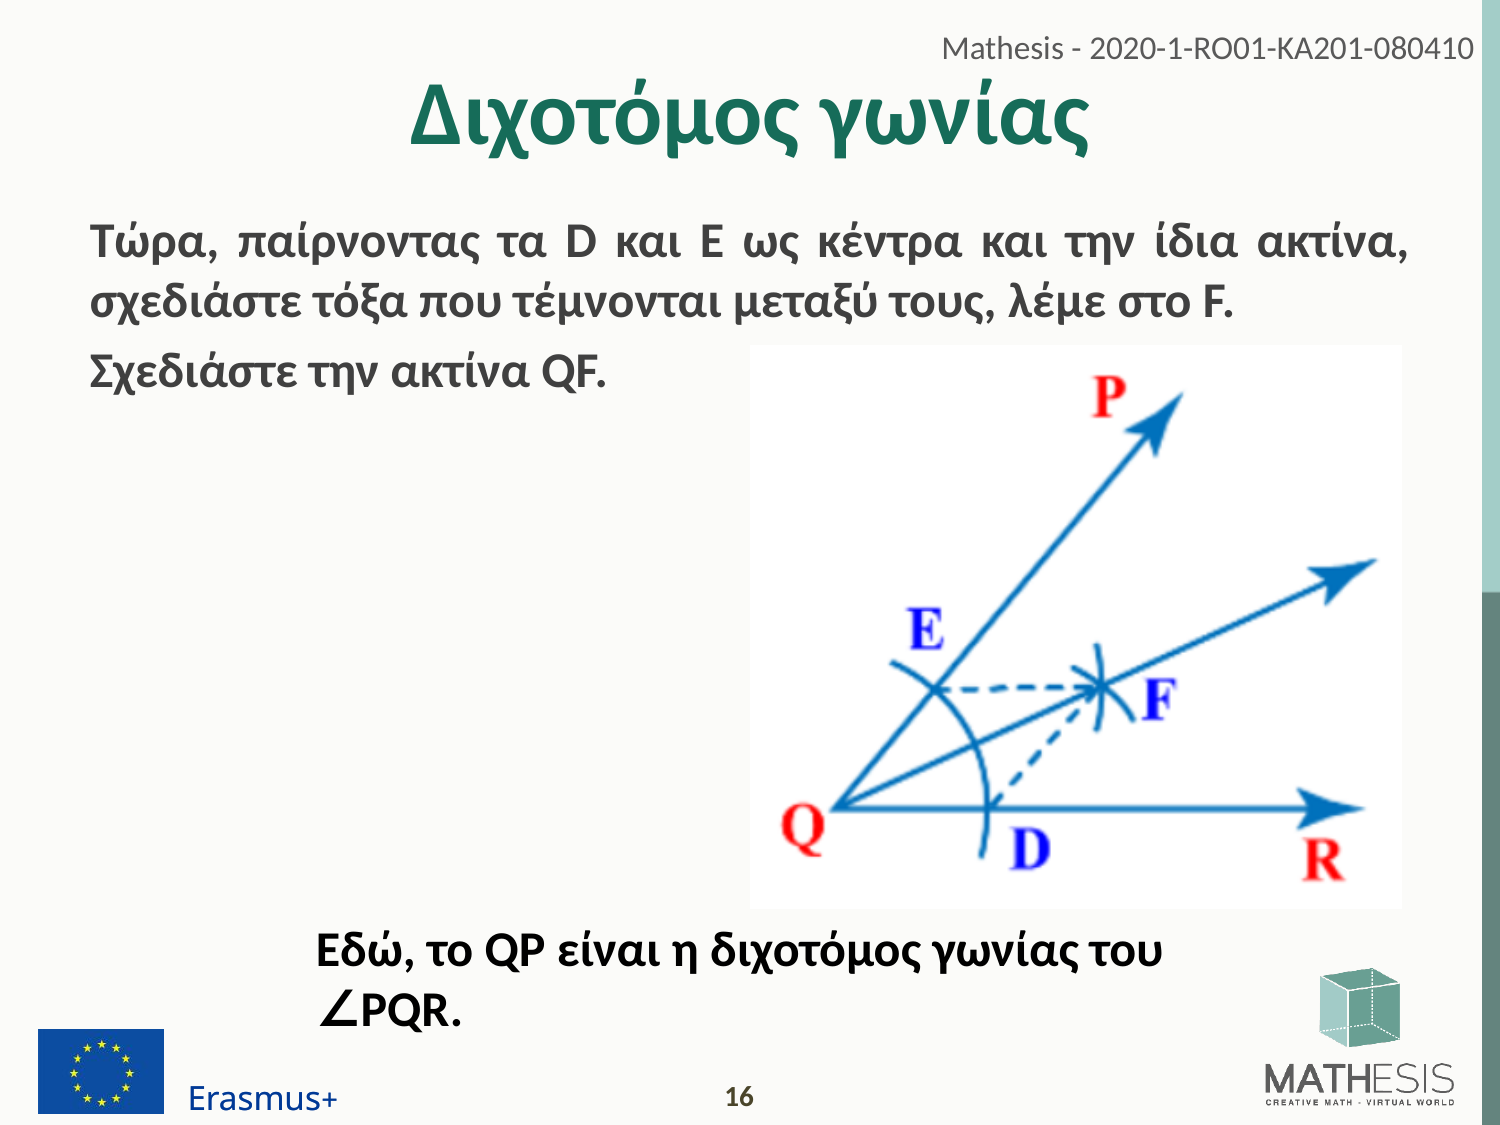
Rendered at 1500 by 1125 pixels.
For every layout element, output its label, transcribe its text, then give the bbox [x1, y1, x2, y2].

title Διχοτόμος γωνίας [75, 45, 1425, 199]
picture [38, 1029, 164, 1114]
text_box Εδώ, το QP είναι η διχοτόμος γωνίας του ∠PQR. [301, 908, 1282, 1044]
list Τώρα, παίρνοντας τα D και E ως κέντρα και την ίδια ακτίνα, σχεδιάστε τόξα που τέμνονται μεταξύ τους, λέμε στο F. Σχεδιάστε την ακτίνα QF. [75, 199, 1425, 943]
picture [749, 344, 1402, 910]
